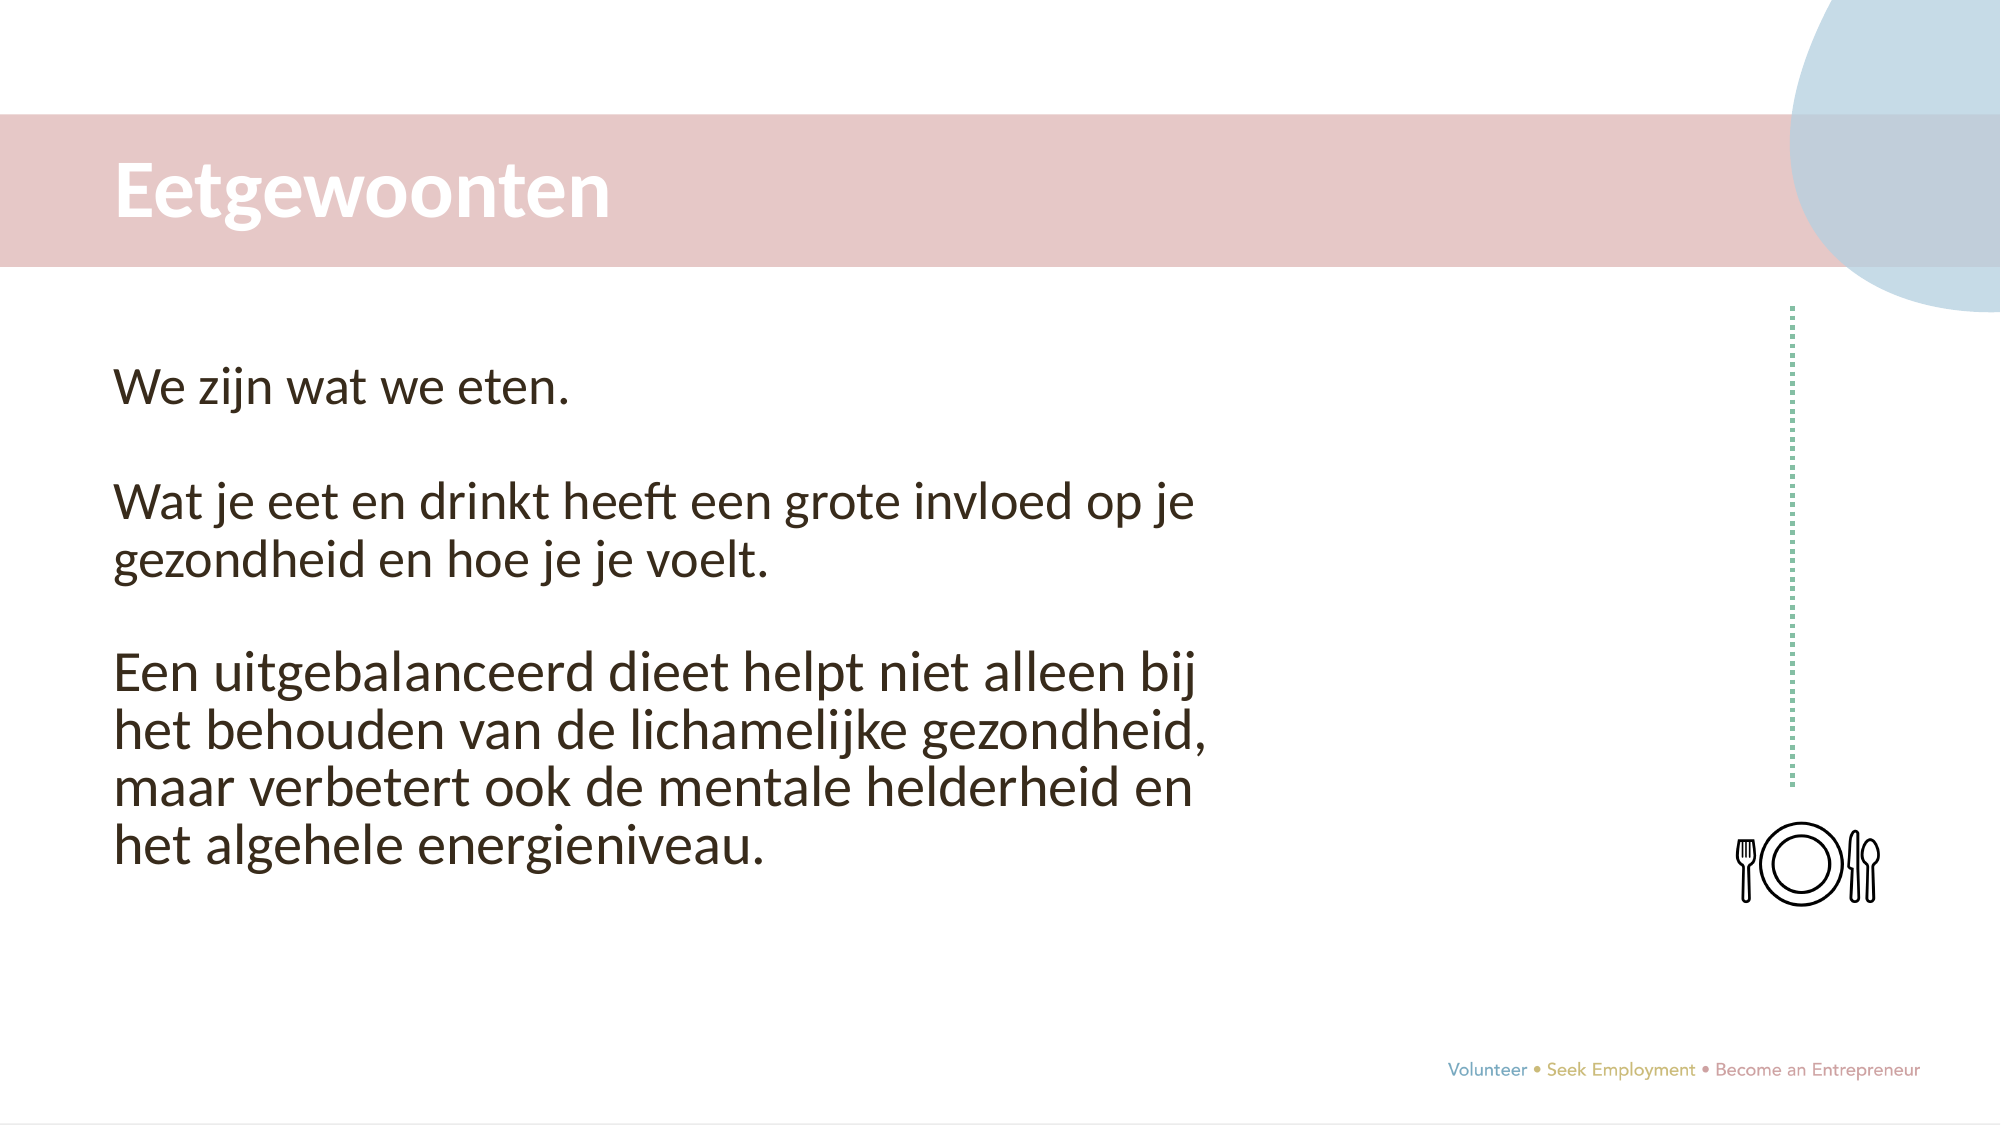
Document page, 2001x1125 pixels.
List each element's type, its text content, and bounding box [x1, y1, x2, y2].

picture [1732, 790, 1883, 941]
text_box Eetgewoonten [99, 147, 1312, 290]
text_box [1789, 0, 2000, 313]
text_box [0, 113, 1846, 268]
text_box We zijn wat we eten. Wat je eet en drinkt heeft een grote invloed op je gezondheid en hoe je je voelt. Een uitgebalanceerd dieet helpt niet alleen bij het behouden van de lichamelijke gezondheid, maar verbetert ook de mentale helderheid en het algehele energieniveau. [98, 350, 1230, 975]
picture [1418, 1046, 1971, 1103]
